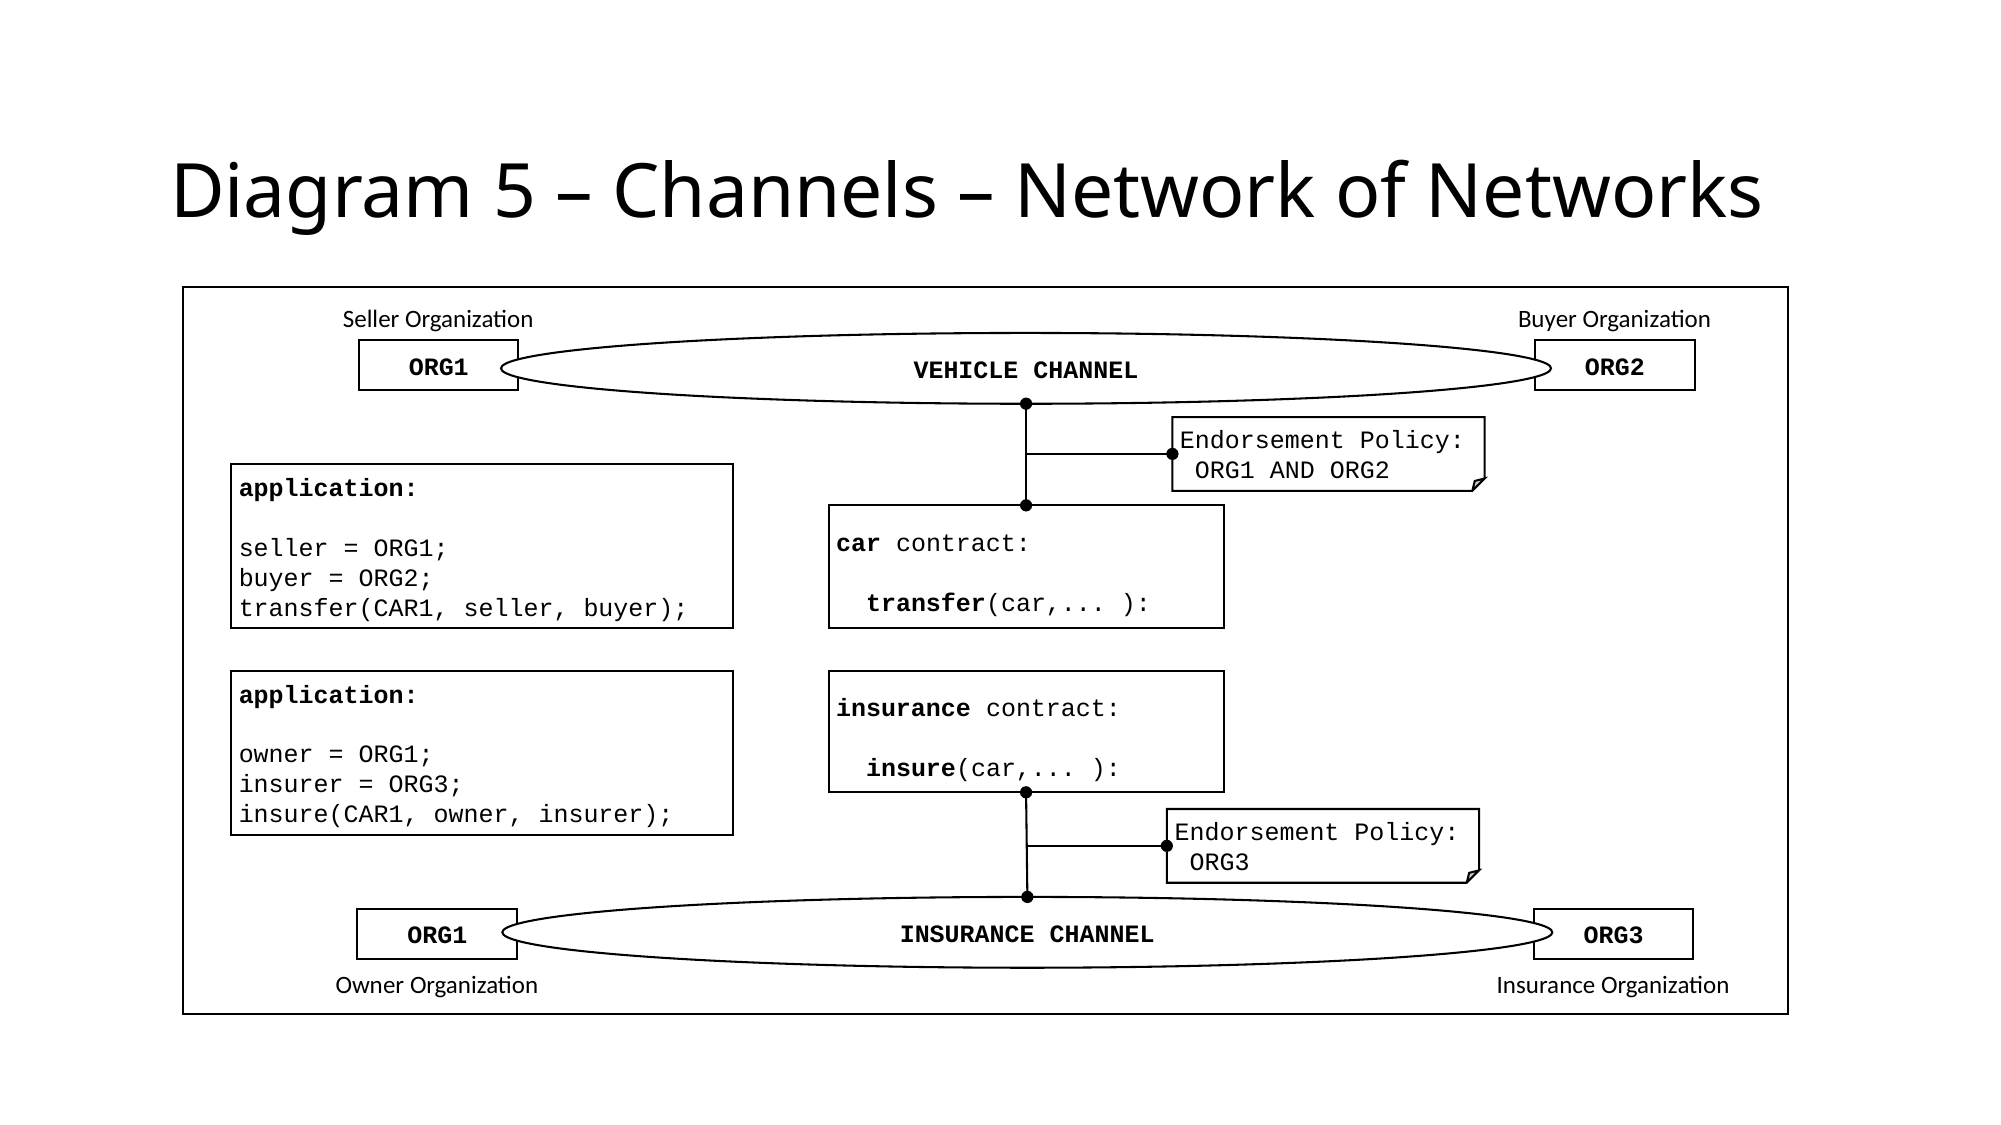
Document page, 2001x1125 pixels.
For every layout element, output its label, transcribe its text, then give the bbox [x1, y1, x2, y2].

text_box Endorsement Policy: ORG3 [1166, 808, 1480, 883]
text_box car contract: transfer(car,... ): [828, 505, 1224, 629]
text_box ORG1 [357, 908, 517, 960]
text_box [182, 287, 1788, 1014]
text_box Diagram 5 – Channels – Network of Networks [162, 84, 1888, 303]
text_box Endorsement Policy: ORG1 AND ORG2 [1172, 417, 1485, 491]
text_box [230, 463, 734, 836]
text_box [333, 294, 1721, 404]
text_box insurance contract: insure(car,... ): [828, 670, 1224, 793]
text_box Insurance Organization [1489, 961, 1738, 1007]
text_box ORG3 [1533, 908, 1694, 960]
text_box Owner Organization [327, 961, 547, 1007]
text_box INSURANCE CHANNEL [502, 896, 1553, 968]
